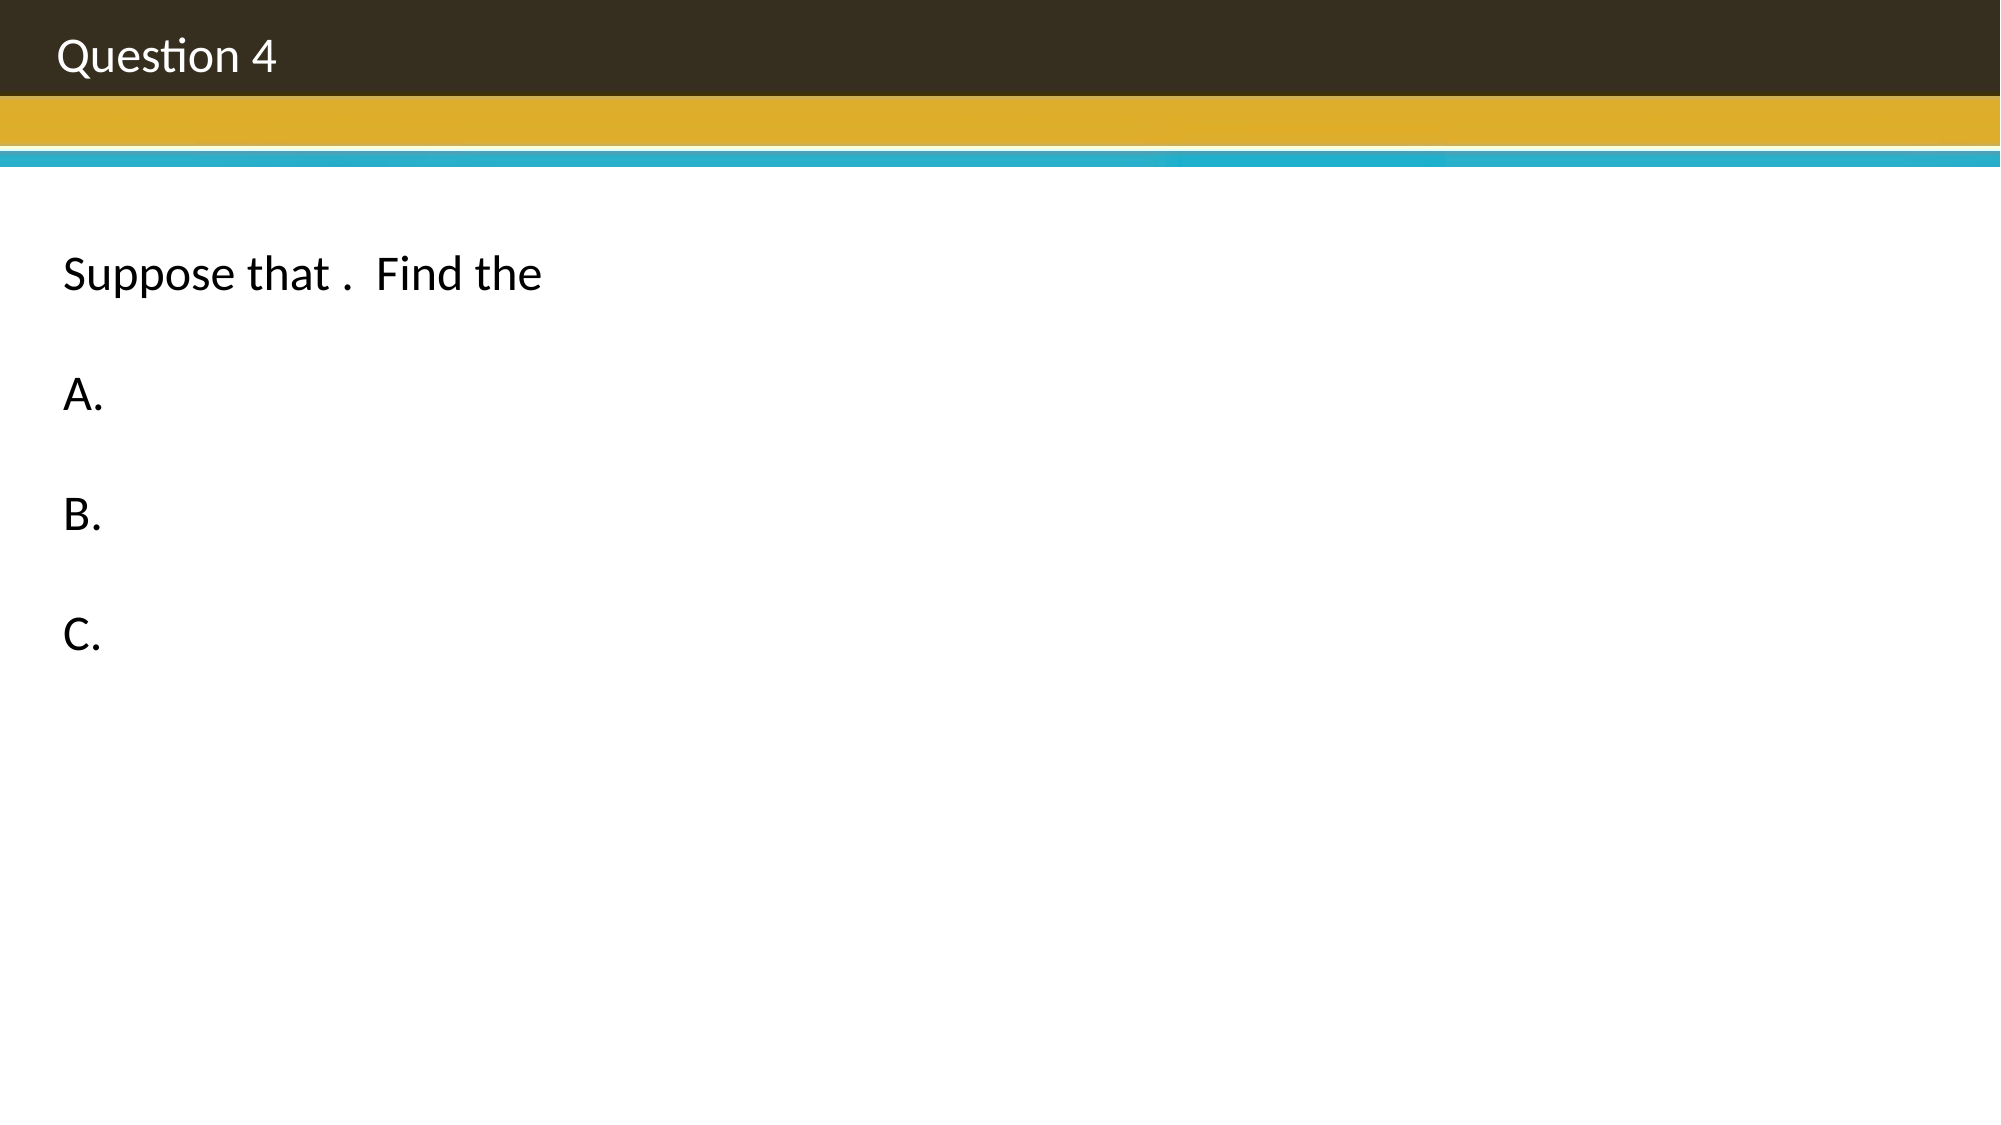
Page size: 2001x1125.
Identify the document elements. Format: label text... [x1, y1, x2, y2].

text_box Question 4 [41, 14, 293, 90]
picture [0, 0, 2000, 167]
